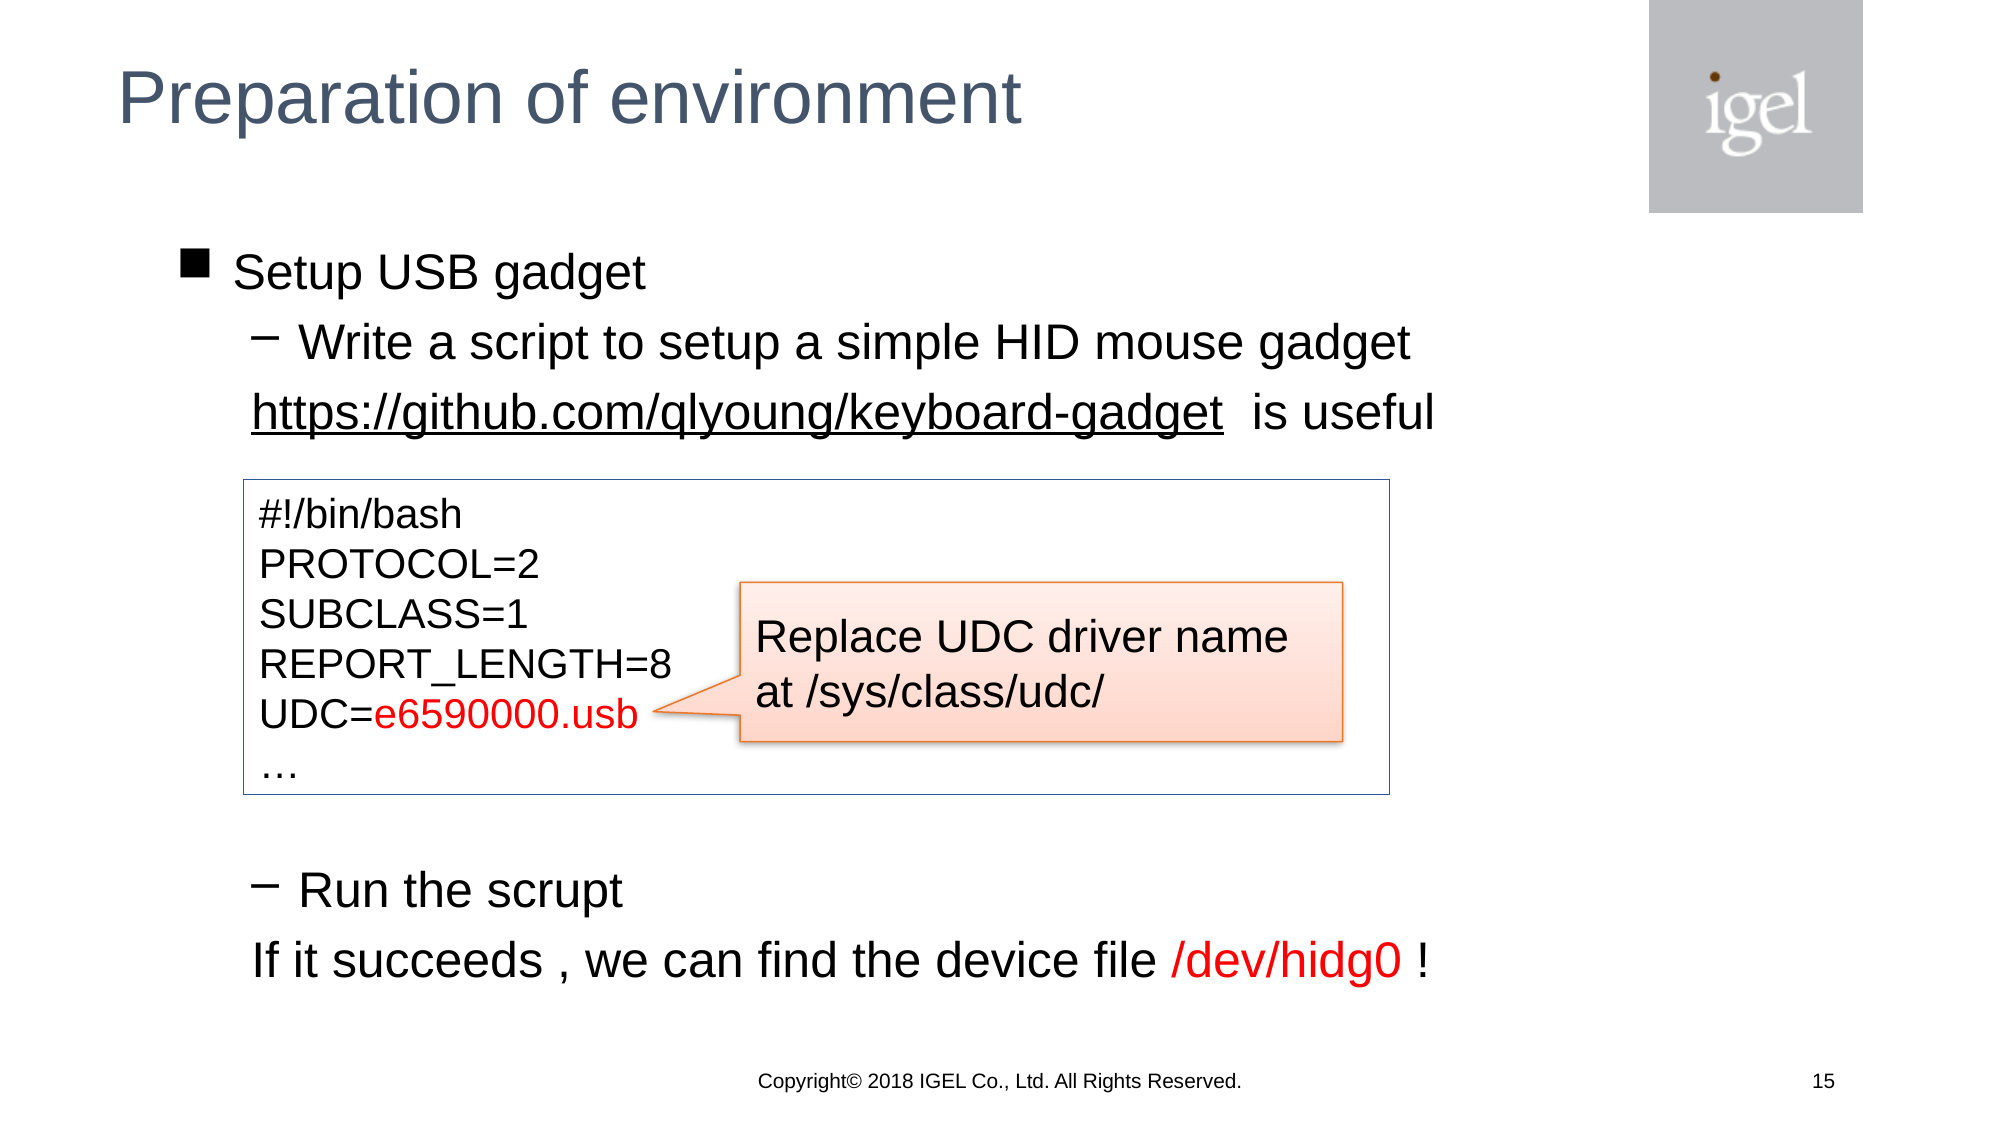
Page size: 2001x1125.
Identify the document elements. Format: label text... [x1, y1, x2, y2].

title Preparation of environment [102, 0, 1583, 188]
list Setup USB gadget Write a script to setup a simple HID mouse gadget https://github.com/qlyoung/keyboard-gadget is useful Run the scrupt If it succeeds , we can find the device file /dev/hidg0 ! [161, 231, 1804, 1012]
picture [1649, 0, 1863, 213]
slide_number 14 [1433, 1058, 1851, 1101]
footer Copyright© 2018 IGEL Co., Ltd. All Rights Reserved. [574, 1058, 1426, 1101]
text_box #!/bin/bash PROTOCOL=2 SUBCLASS=1 REPORT_LENGTH=8 UDC=e6590000.usb … [243, 479, 1390, 795]
